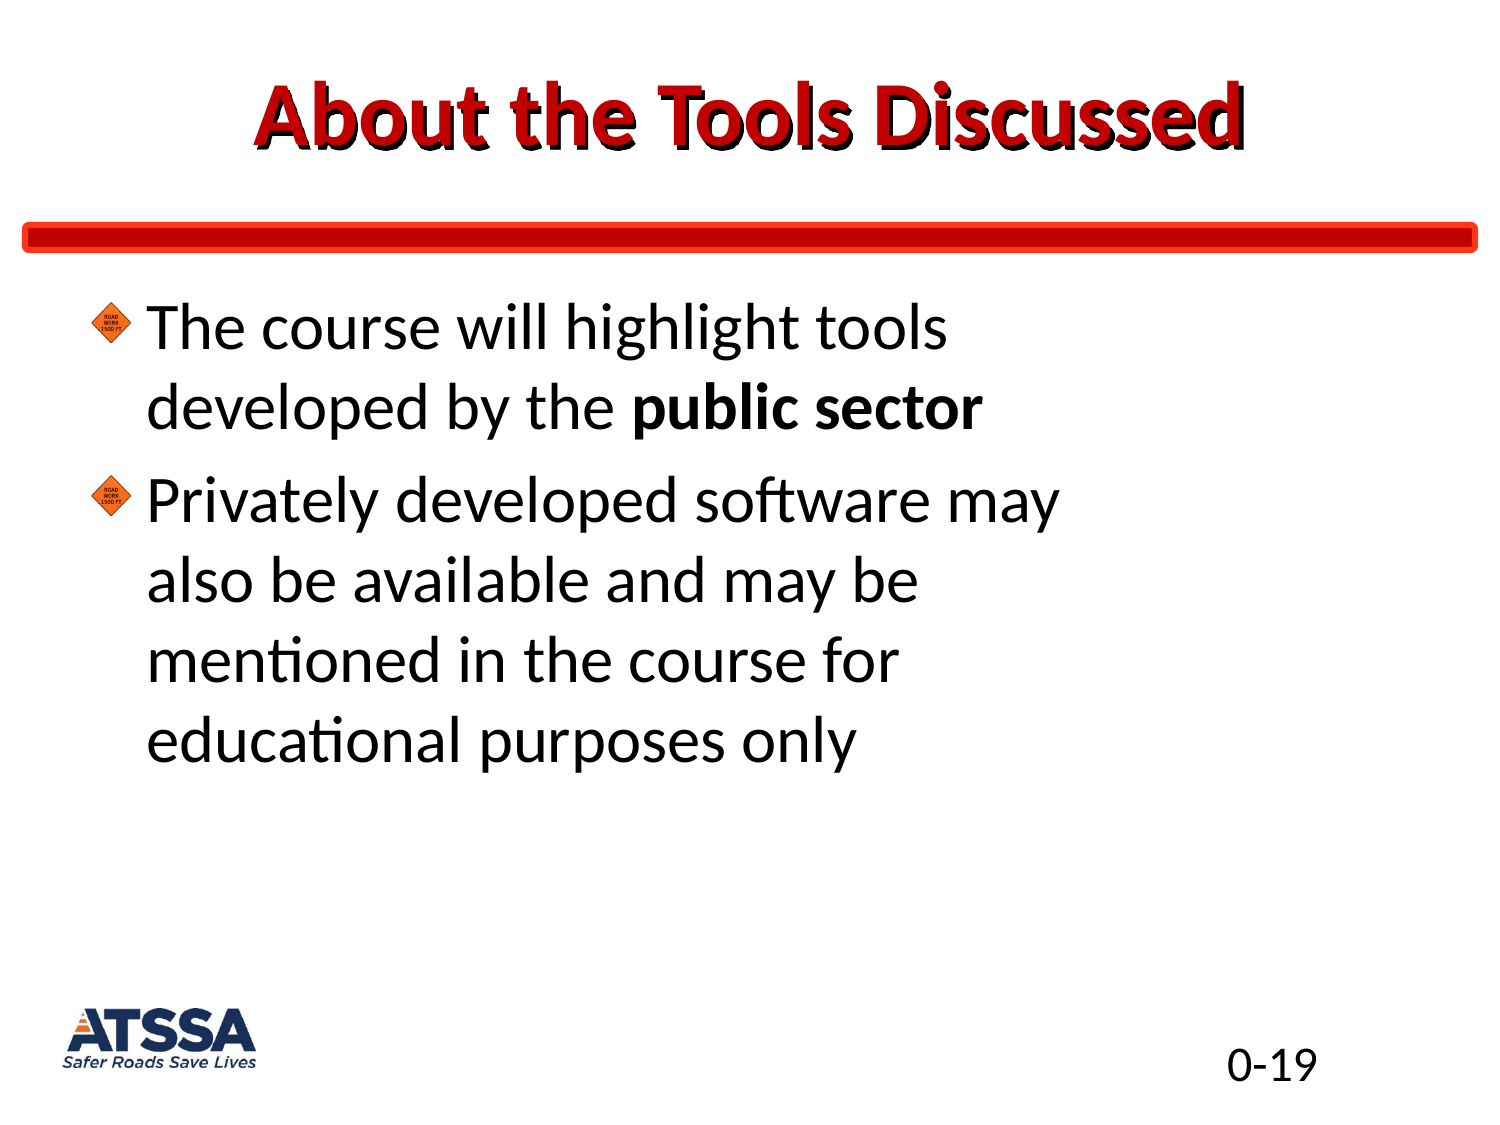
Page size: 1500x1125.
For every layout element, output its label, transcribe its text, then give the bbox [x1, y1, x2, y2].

title About the Tools Discussed [0, 0, 1500, 218]
picture [90, 474, 132, 517]
picture [90, 301, 132, 344]
list The course will highlight tools developed by the public sector Privately developed software may also be available and may be mentioned in the course for educational purposes only [74, 274, 1176, 1038]
picture [62, 1008, 256, 1068]
